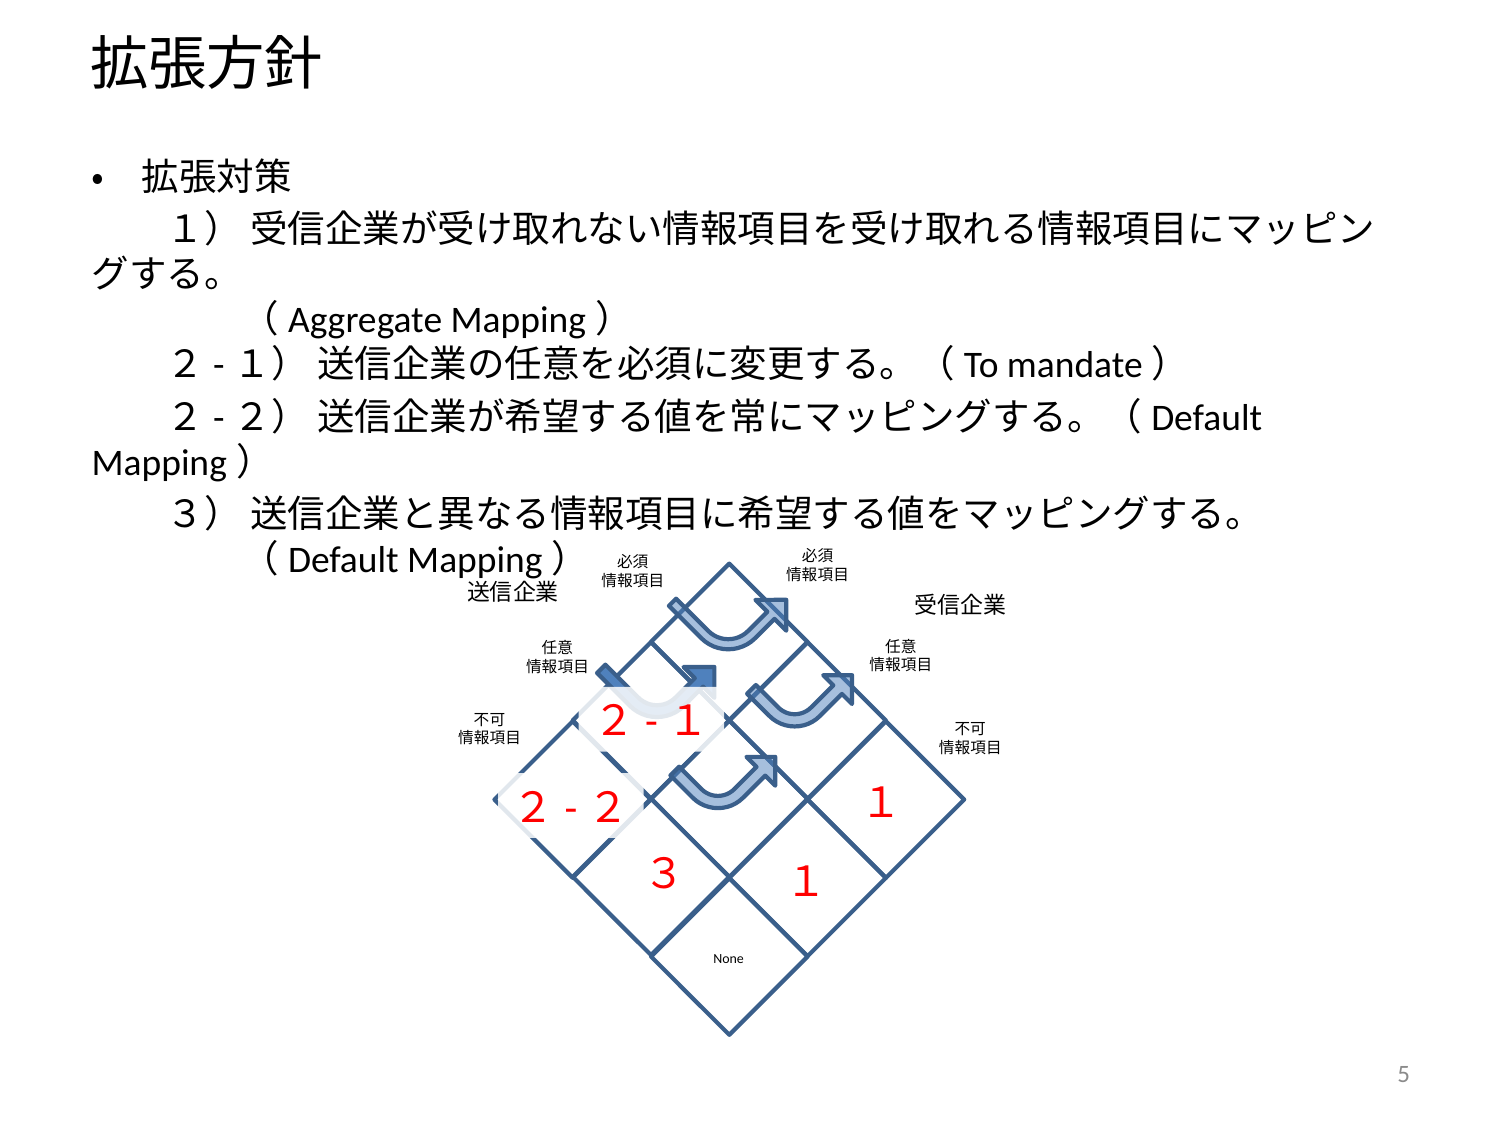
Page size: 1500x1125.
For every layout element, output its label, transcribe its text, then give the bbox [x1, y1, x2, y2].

title 拡張方針 [75, 18, 1425, 133]
list ・ 拡張対策 １） 受信企業が受け取れない情報項目を受け取れる情報項目にマッピングする。 （Aggregate Mapping） ２-１） 送信企業の任意を必須に変更する。（To mandate） ２-２） 送信企業が希望する値を常にマッピングする。（Default Mapping） ３） 送信企業と異なる情報項目に希望する値をマッピングする。 （Default Mapping） [76, 145, 1427, 1047]
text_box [442, 538, 1023, 1013]
slide_number 5 [1074, 1042, 1425, 1103]
